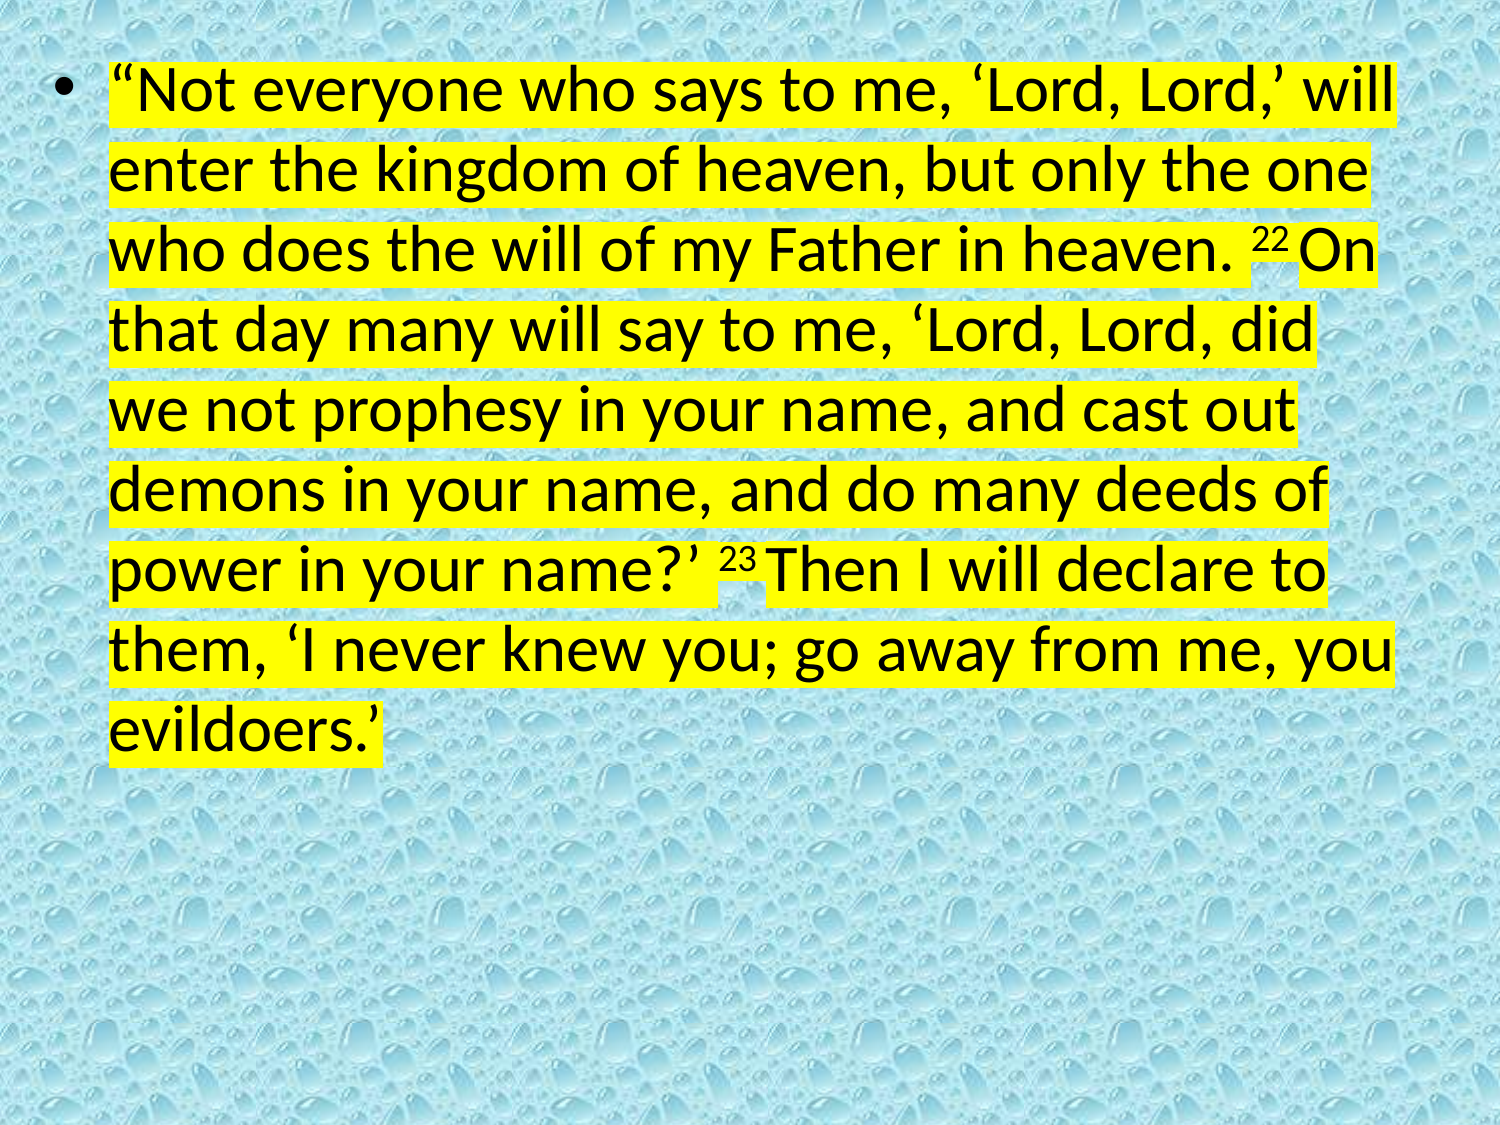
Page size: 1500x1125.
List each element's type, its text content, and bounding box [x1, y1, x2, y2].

picture [0, 0, 1500, 1125]
list “Not everyone who says to me, ‘Lord, Lord,’ will enter the kingdom of heaven, but only the one who does the will of my Father in heaven. 22 On that day many will say to me, ‘Lord, Lord, did we not prophesy in your name, and cast out demons in your name, and do many deeds of power in your name?’ 23 Then I will declare to them, ‘I never knew you; go away from me, you evildoers.’ [37, 37, 1425, 1005]
